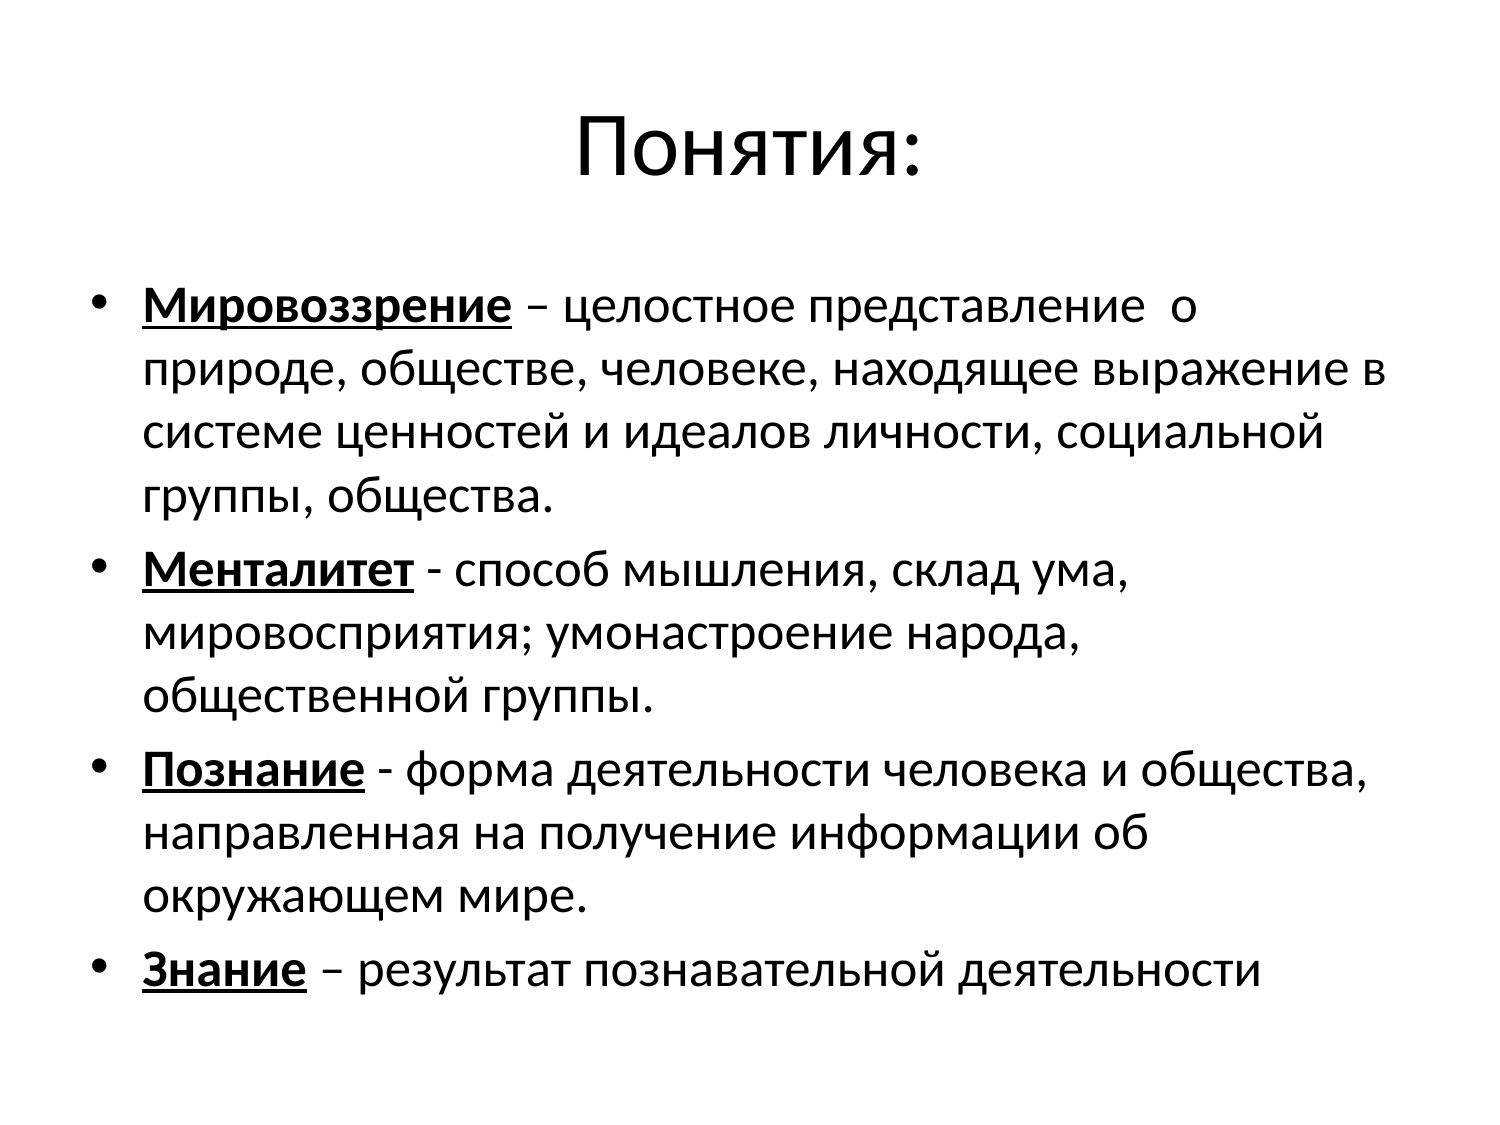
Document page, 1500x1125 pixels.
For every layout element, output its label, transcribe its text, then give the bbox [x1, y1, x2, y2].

title Понятия: [75, 45, 1425, 233]
list Мировоззрение – целостное представление о природе, обществе, человеке, находящее выражение в системе ценностей и идеалов личности, социальной группы, общества. Менталитет - способ мышления, склад ума, мировосприятия; умонастроение народа, общественной группы. Познание - форма деятельности человека и общества, направленная на получение информации об окружающем мире. Знание – результат познавательной деятельности [75, 262, 1425, 1005]
